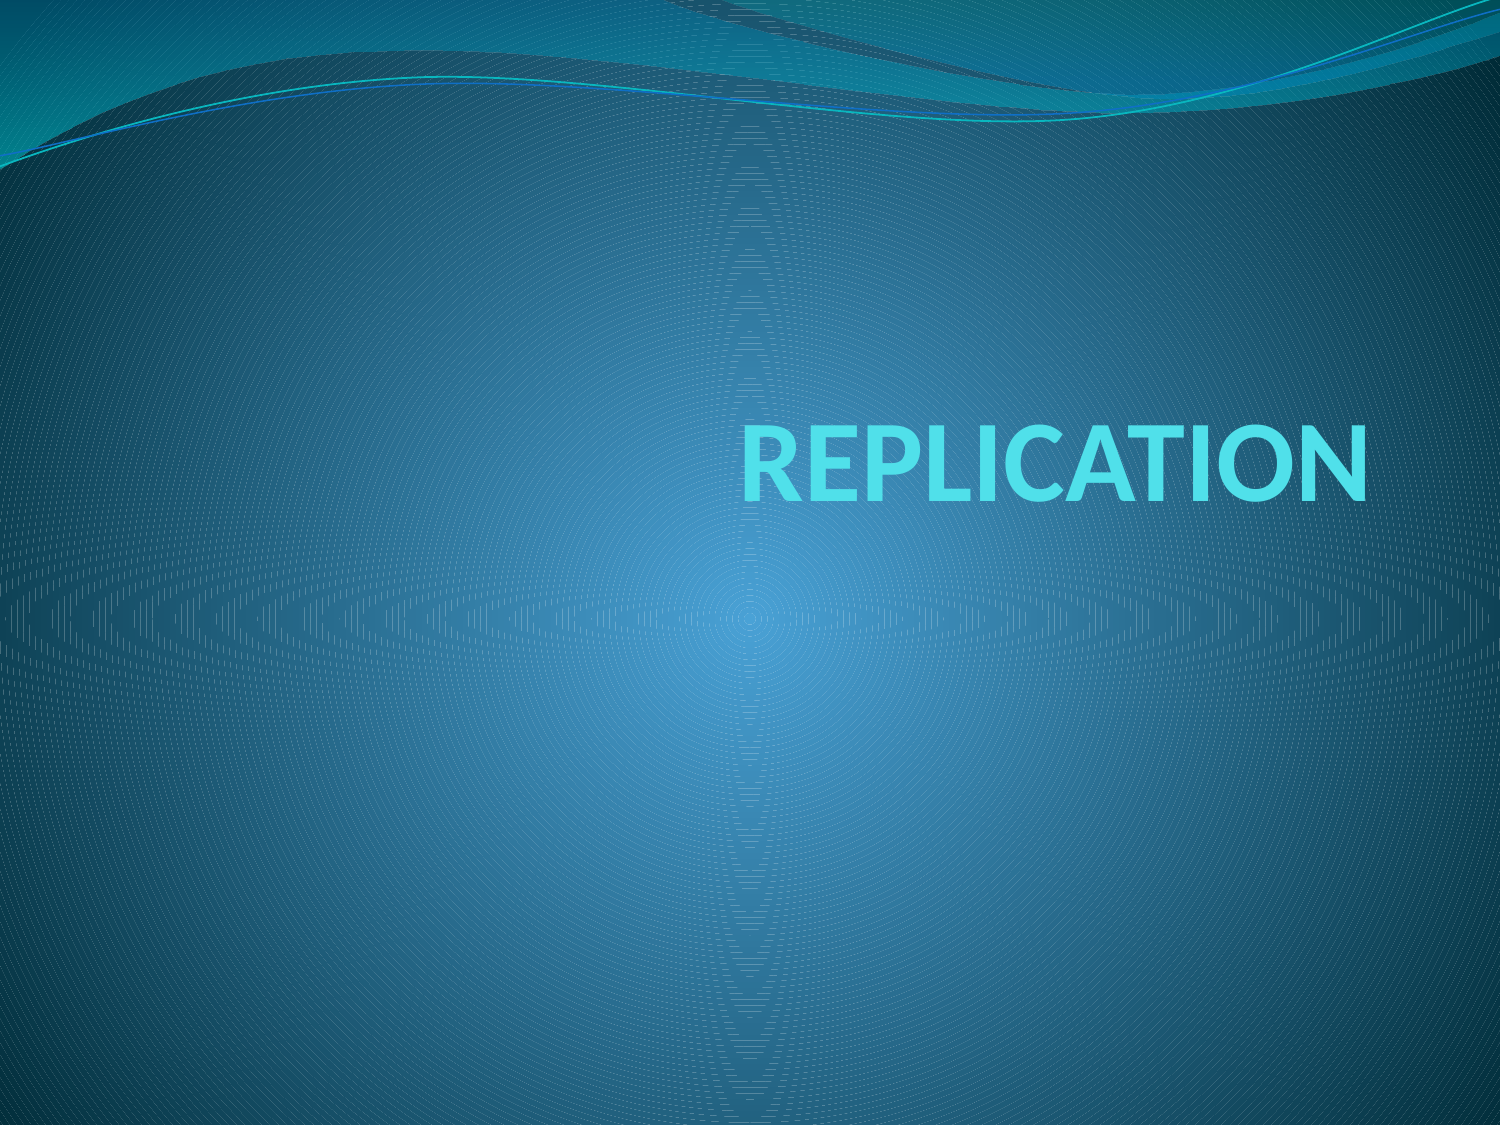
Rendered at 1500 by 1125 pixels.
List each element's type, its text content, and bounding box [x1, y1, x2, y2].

title REPLICATION [87, 224, 1376, 525]
